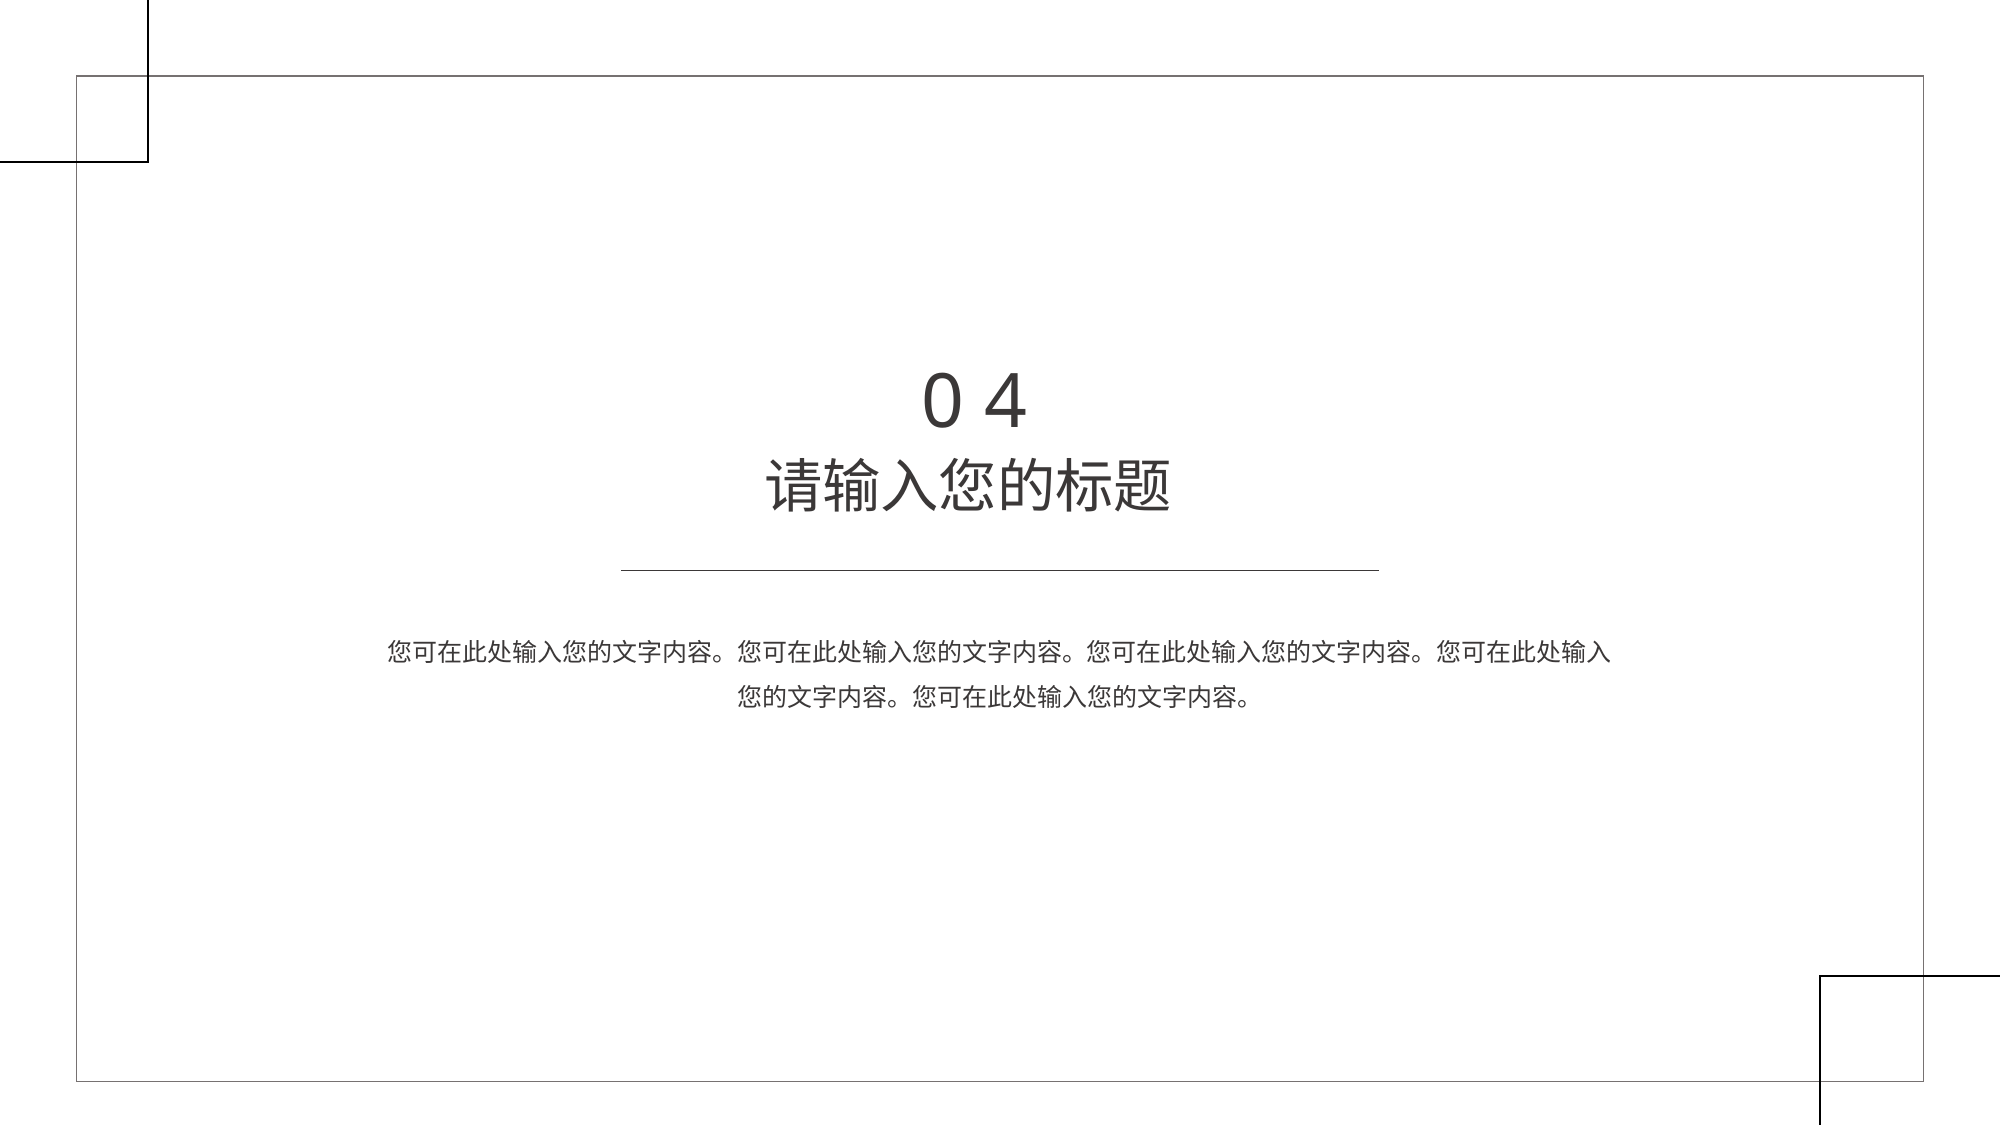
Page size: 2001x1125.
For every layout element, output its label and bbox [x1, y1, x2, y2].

text_box [0, 0, 2000, 1125]
